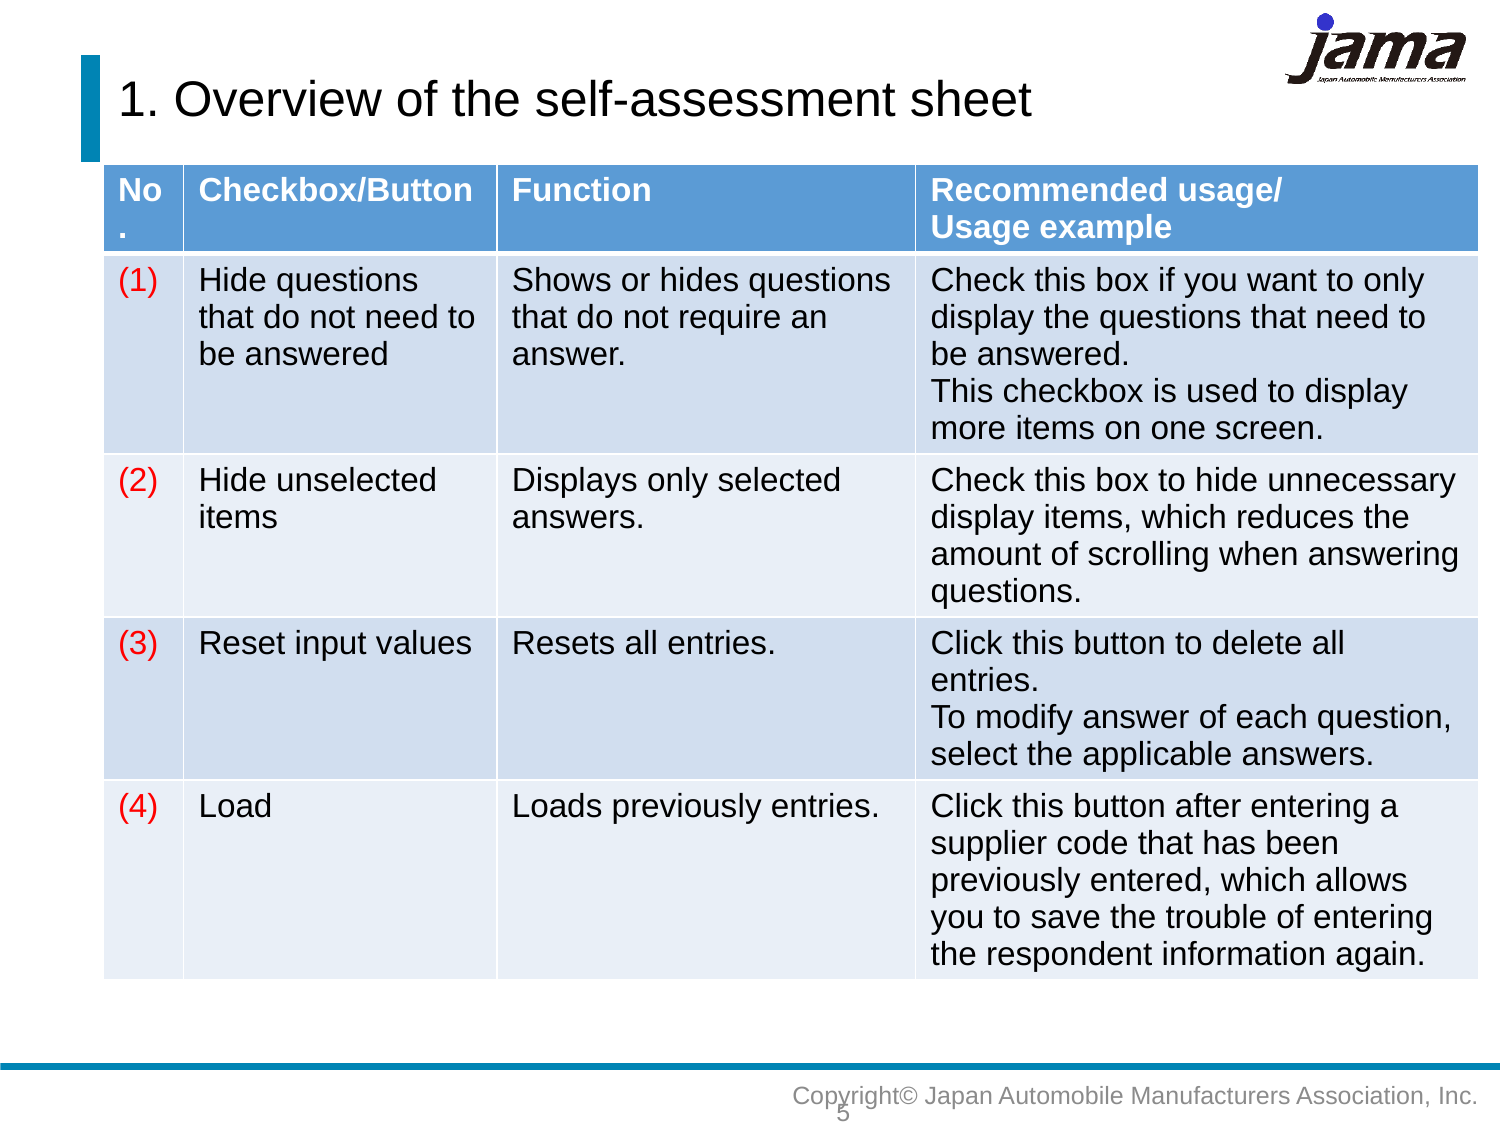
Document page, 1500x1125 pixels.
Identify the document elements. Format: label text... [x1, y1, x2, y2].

table_cell Shows or hides questions that do not require an answer. [498, 256, 915, 453]
table_cell Hide questions that do not need to be answered [184, 256, 496, 453]
table_cell (3) [104, 618, 183, 779]
table_cell Click this button after entering a supplier code that has been previously entered, which allows you to save the trouble of entering the respondent information again. [916, 781, 1478, 979]
table_cell (1) [104, 256, 183, 453]
table_cell (2) [104, 455, 183, 616]
table_header No. [104, 165, 183, 251]
table_header Function [498, 165, 915, 251]
table_cell (4) [104, 781, 183, 979]
table_header Checkbox/Button [184, 165, 496, 251]
table_cell Reset input values [184, 618, 496, 779]
slide_number 5 [674, 1081, 1013, 1125]
footer Copyright© Japan Automobile Manufacturers Association, Inc. [772, 1065, 1500, 1125]
table_cell Displays only selected answers. [498, 455, 915, 616]
picture [1285, 13, 1466, 84]
table_cell Hide unselected items [184, 455, 496, 616]
table_header Recommended usage/ Usage example [916, 165, 1478, 251]
table_cell Load [184, 781, 496, 979]
table_cell Check this box if you want to only display the questions that need to be answered. This checkbox is used to display more items on one screen. [916, 256, 1478, 453]
table_cell Click this button to delete all entries. To modify answer of each question, select the applicable answers. [916, 618, 1478, 779]
table_cell Resets all entries. [498, 618, 915, 779]
table_cell Check this box to hide unnecessary display items, which reduces the amount of scrolling when answering questions. [916, 455, 1478, 616]
title 1. Overview of the self-assessment sheet [103, 51, 1397, 151]
table_cell Loads previously entries. [498, 781, 915, 979]
